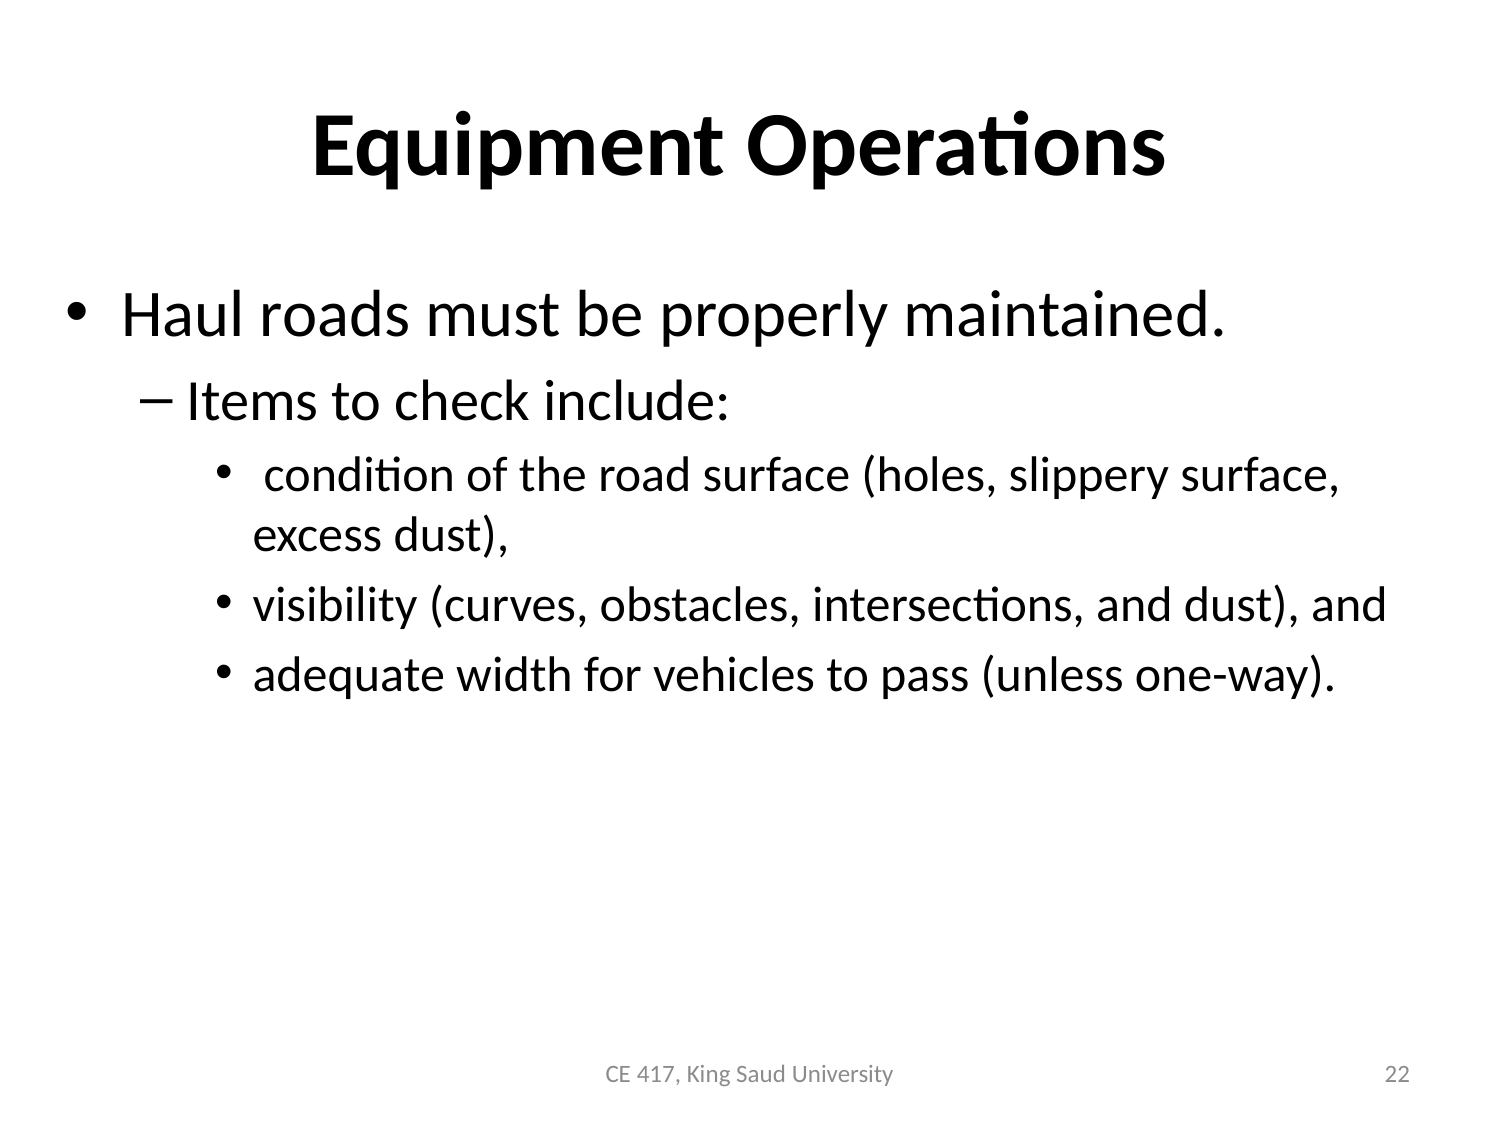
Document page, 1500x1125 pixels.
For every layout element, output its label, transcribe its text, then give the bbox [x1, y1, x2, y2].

list Haul roads must be properly maintained. Items to check include: condition of the road surface (holes, slippery surface, excess dust), visibility (curves, obstacles, intersections, and dust), and adequate width for vehicles to pass (unless one-way). [50, 262, 1438, 1038]
title Equipment Operations [75, 45, 1425, 233]
slide_number 22 [1074, 1042, 1425, 1103]
footer CE 417, King Saud University [512, 1042, 988, 1103]
